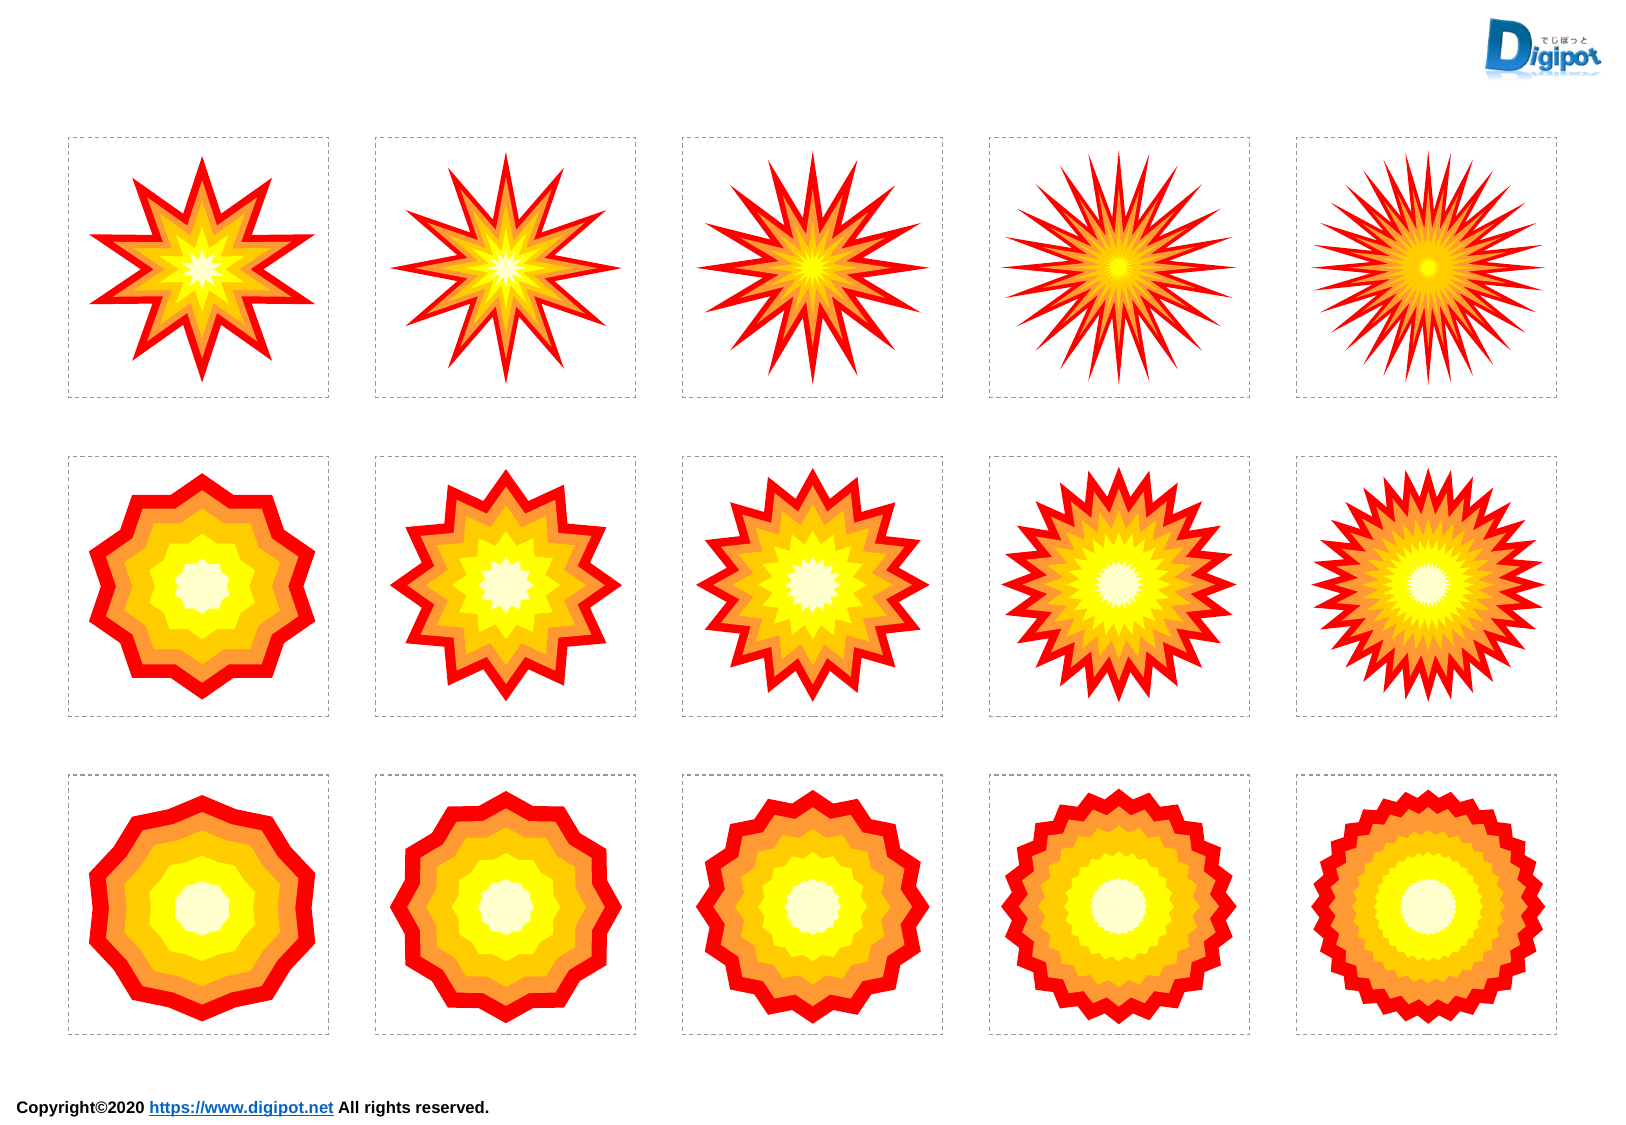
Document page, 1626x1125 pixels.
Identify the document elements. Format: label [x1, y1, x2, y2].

text_box [695, 789, 930, 1024]
text_box [389, 151, 623, 385]
text_box [1001, 149, 1237, 386]
text_box [1311, 150, 1546, 385]
text_box [88, 473, 316, 700]
text_box [88, 156, 316, 383]
text_box [389, 790, 623, 1024]
text_box [1001, 788, 1237, 1025]
text_box [1311, 789, 1546, 1024]
text_box [1311, 467, 1546, 702]
text_box [1001, 466, 1237, 703]
picture [1485, 18, 1602, 82]
text_box [695, 467, 930, 702]
text_box [389, 469, 623, 702]
text_box [88, 795, 316, 1022]
text_box [695, 150, 930, 385]
